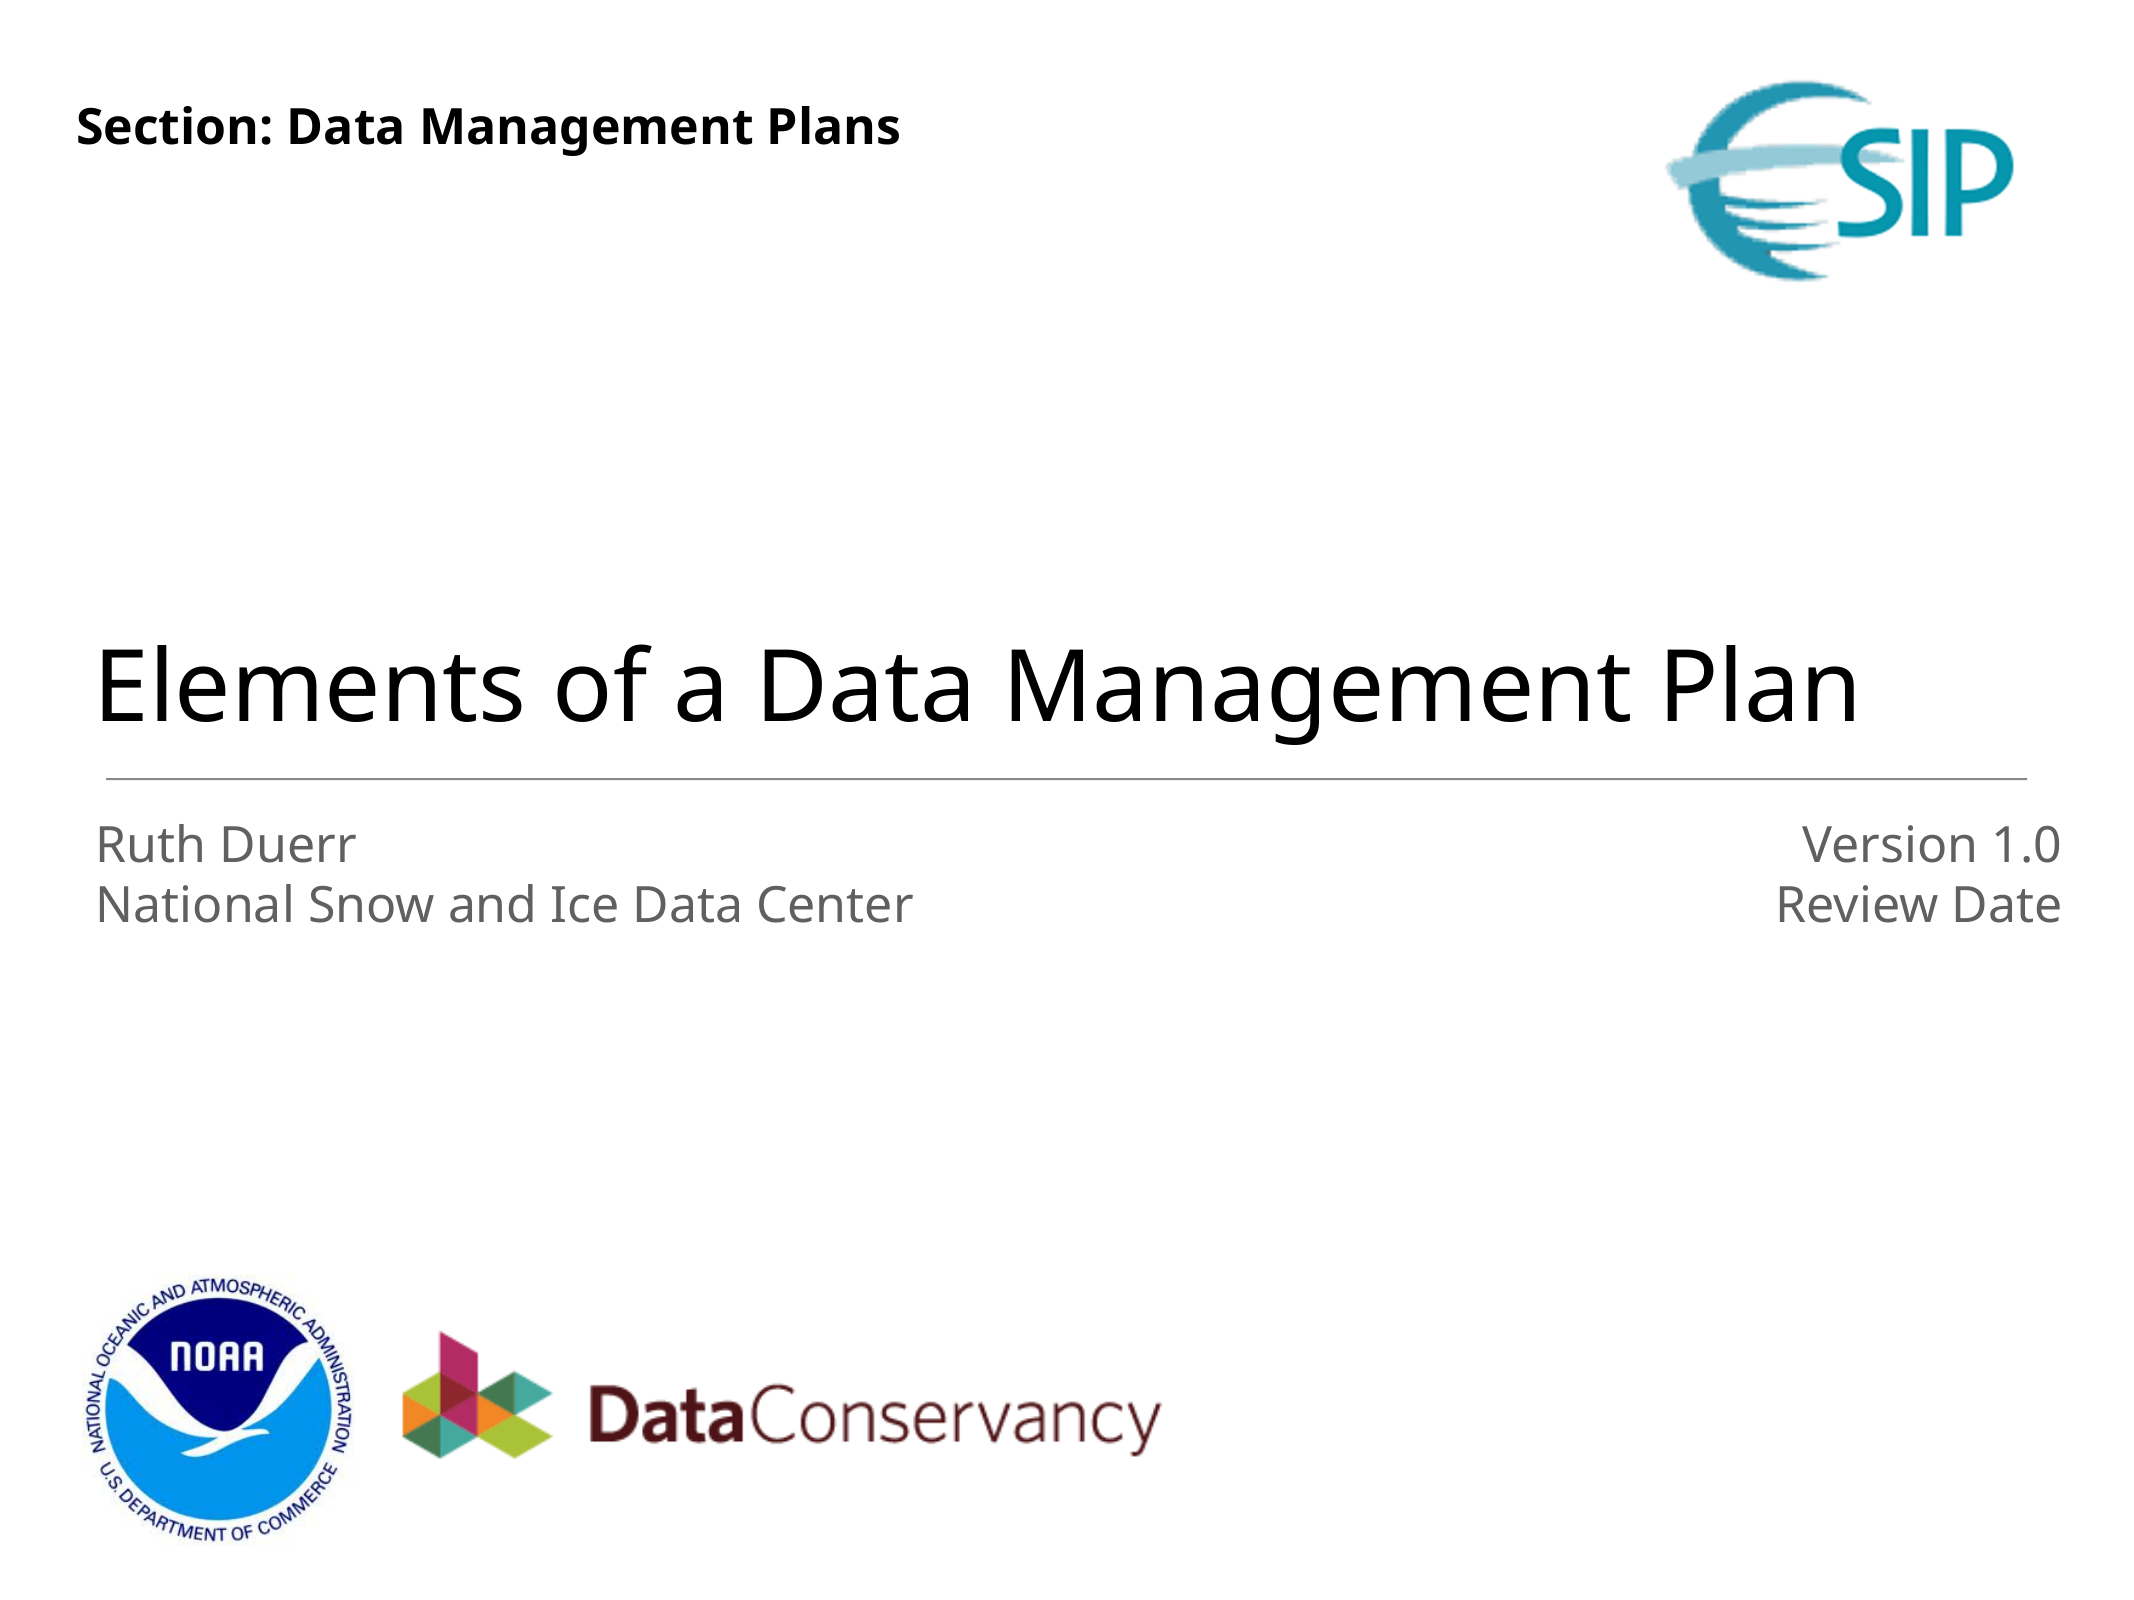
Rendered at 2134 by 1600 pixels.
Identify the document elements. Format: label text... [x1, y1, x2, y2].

text_box Version 1.0 Review Date [1091, 812, 2063, 1334]
title Elements of a Data Management Plan [93, 220, 2040, 742]
picture [1653, 62, 2030, 286]
picture [81, 1274, 355, 1548]
picture [399, 1324, 1167, 1461]
list Ruth Duerr National Snow and Ice Data Center [95, 812, 1067, 1334]
text_box Section: Data Management Plans [61, 87, 930, 163]
